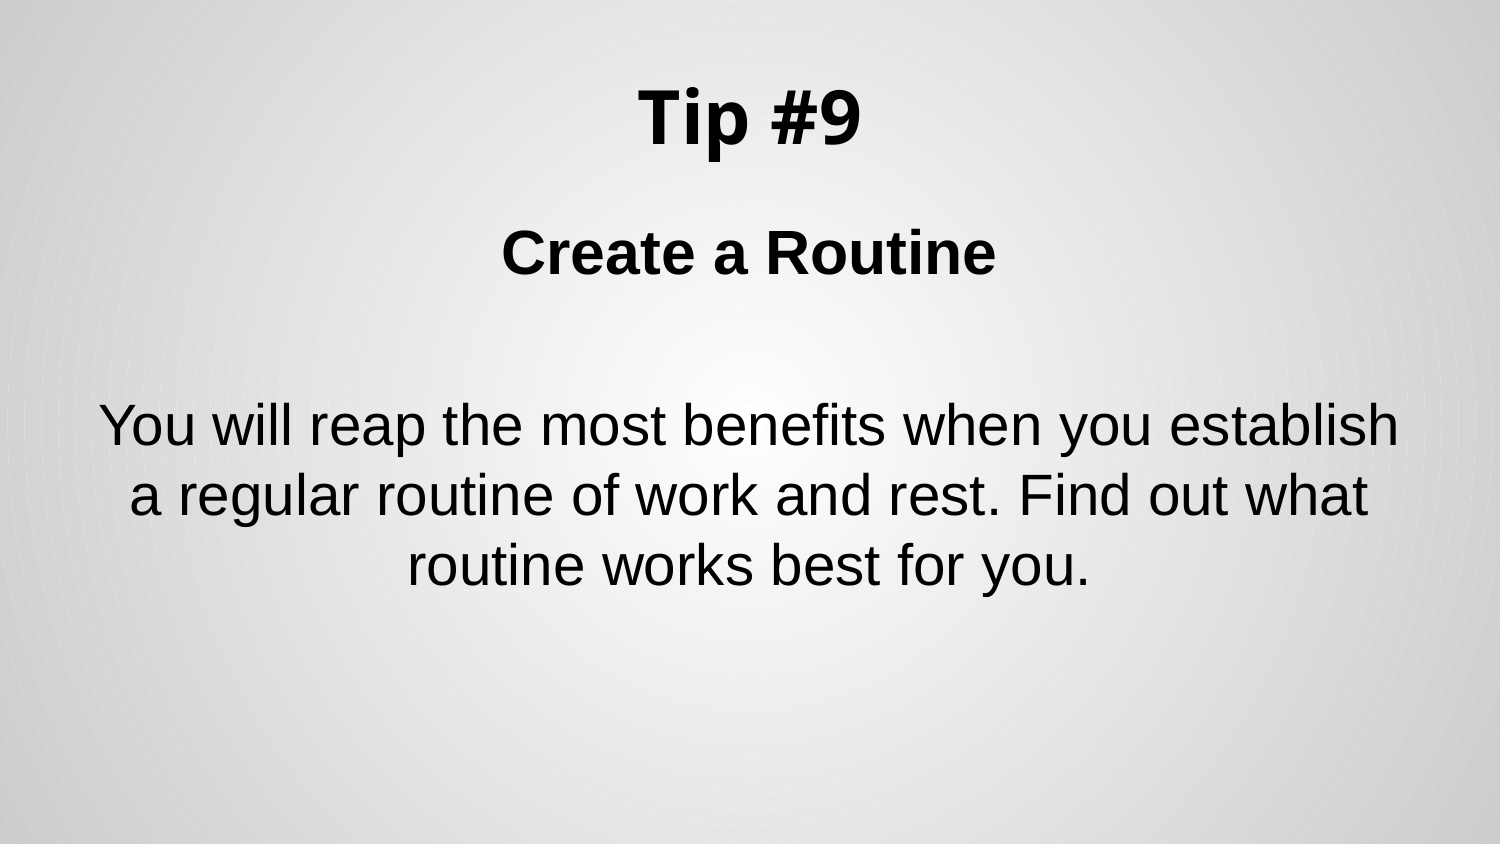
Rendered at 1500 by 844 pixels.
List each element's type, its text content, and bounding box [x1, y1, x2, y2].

list Create a Routine You will reap the most benefits when you establish a regular routine of work and rest. Find out what routine works best for you. . [75, 196, 1425, 808]
title Tip #9 [75, 33, 1425, 175]
